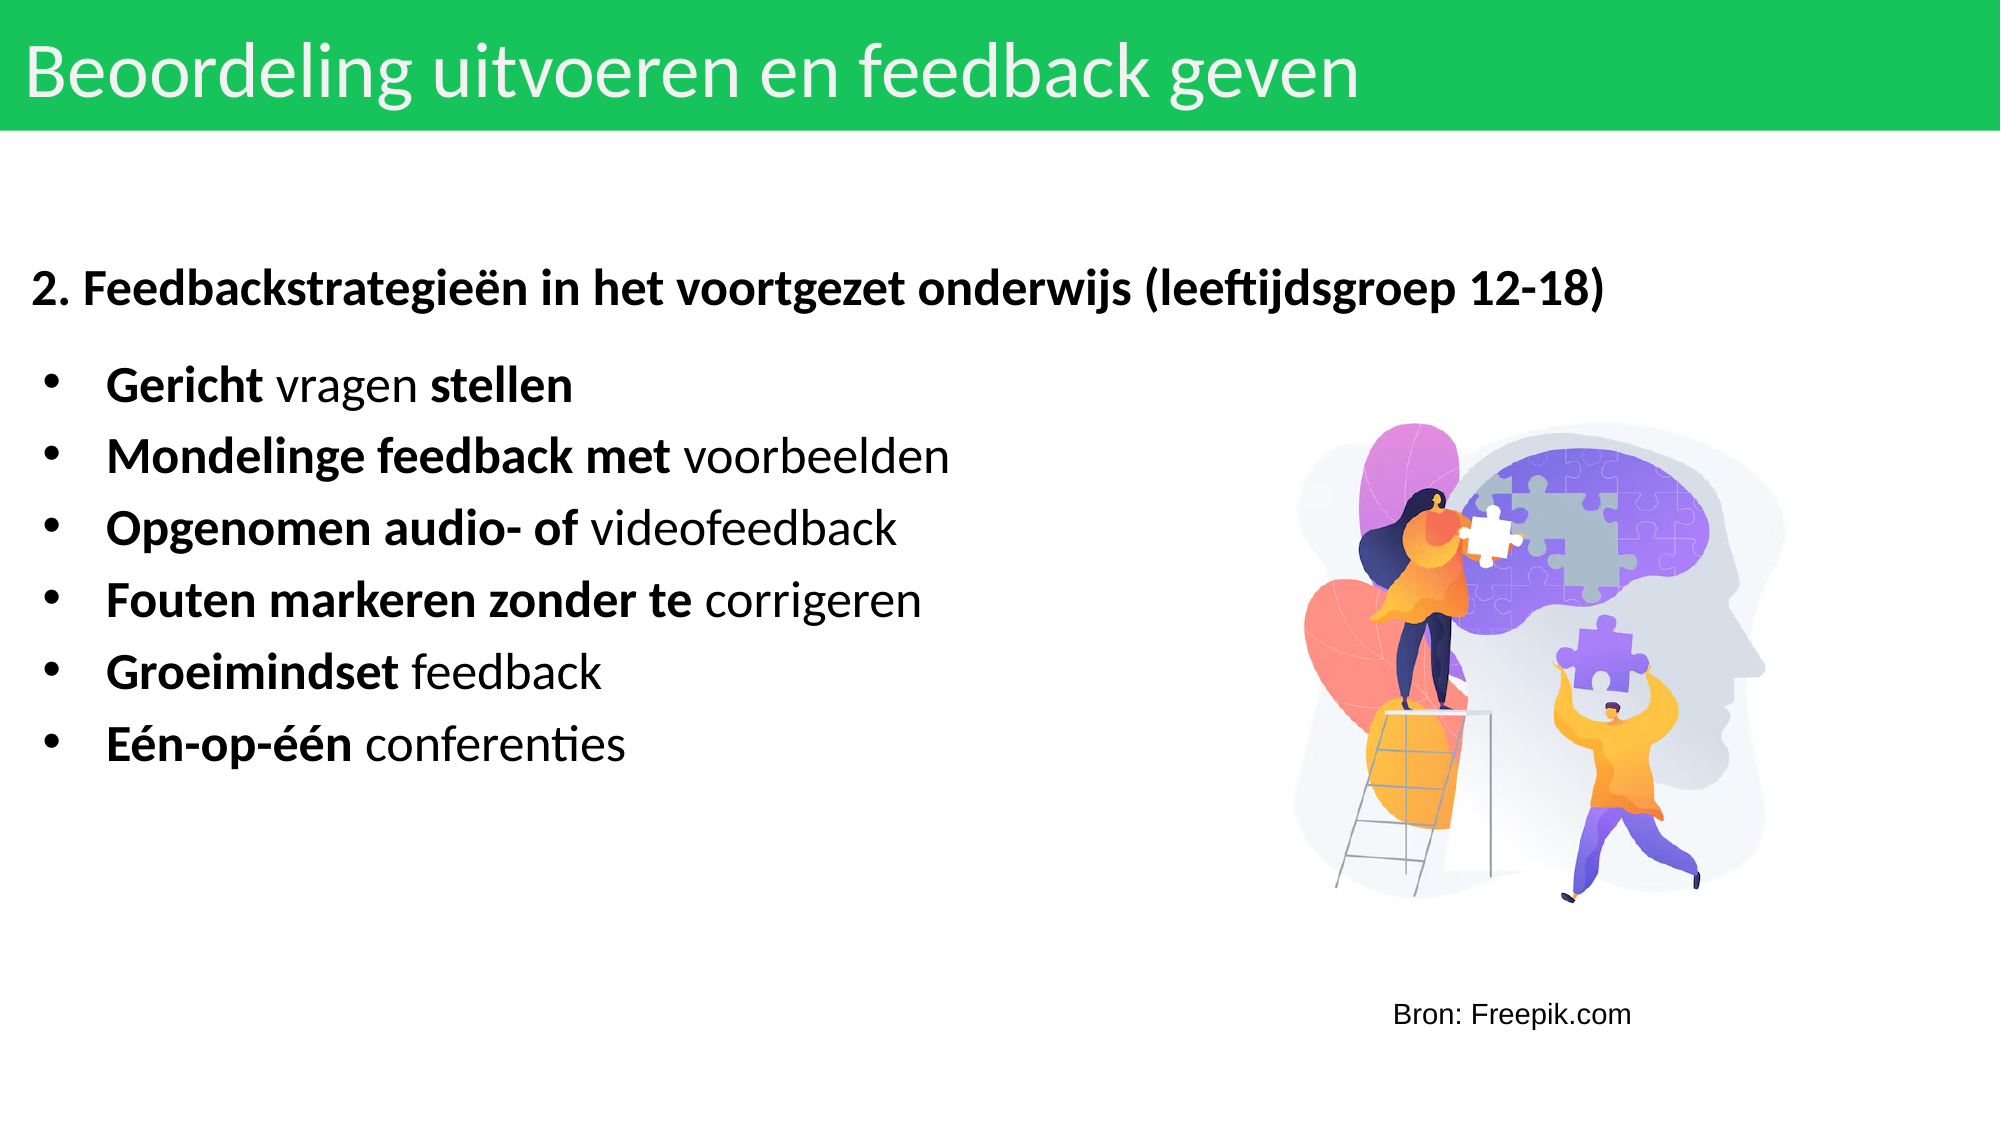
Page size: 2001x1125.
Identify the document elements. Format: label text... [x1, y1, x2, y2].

title Beoordeling uitvoeren en feedback geven [16, 13, 1976, 131]
text_box Bron: Freepik.com [1377, 988, 1701, 1046]
list 2. Feedbackstrategieën in het voortgezet onderwijs (leeftijdsgroep 12-18) Gericht vragen stellen Mondelinge feedback met voorbeelden Opgenomen audio- of videofeedback Fouten markeren zonder te corrigeren Groeimindset feedback Eén-op-één conferenties [16, 144, 1976, 1108]
picture [1221, 344, 1858, 981]
